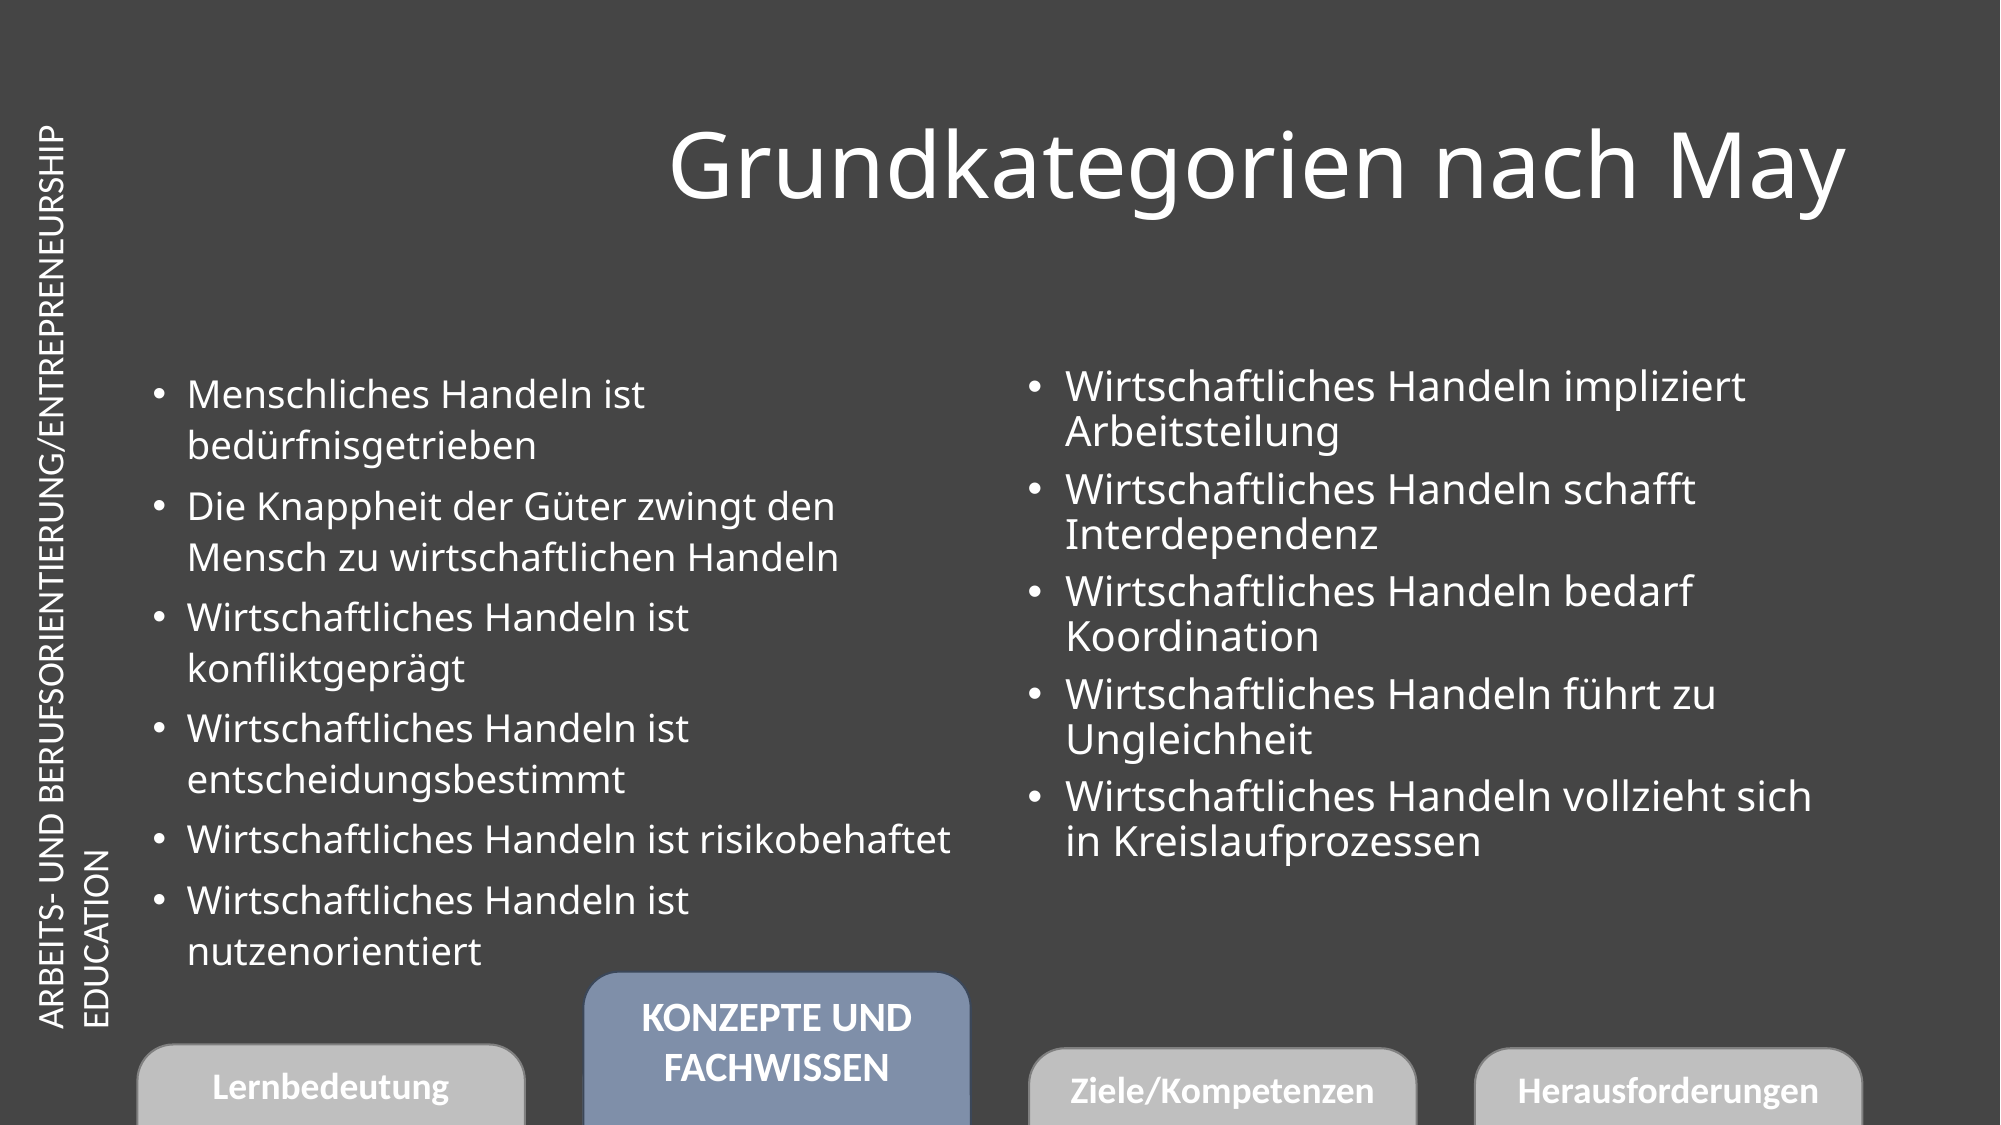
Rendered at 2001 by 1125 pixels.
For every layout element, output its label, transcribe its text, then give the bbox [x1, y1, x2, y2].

title Grundkategorien nach May [137, 59, 1863, 278]
list Wirtschaftliches Handeln impliziert Arbeitsteilung Wirtschaftliches Handeln schafft Interdependenz Wirtschaftliches Handeln bedarf Koordination Wirtschaftliches Handeln führt zu Ungleichheit Wirtschaftliches Handeln vollzieht sich in Kreislaufprozessen [1012, 358, 1863, 1016]
list Menschliches Handeln ist bedürfnisgetrieben Die Knappheit der Güter zwingt den Mensch zu wirtschaftlichen Handeln Wirtschaftliches Handeln ist konfliktgeprägt Wirtschaftliches Handeln ist entscheidungsbestimmt Wirtschaftliches Handeln ist risikobehaftet Wirtschaftliches Handeln ist nutzenorientiert [137, 358, 984, 1016]
